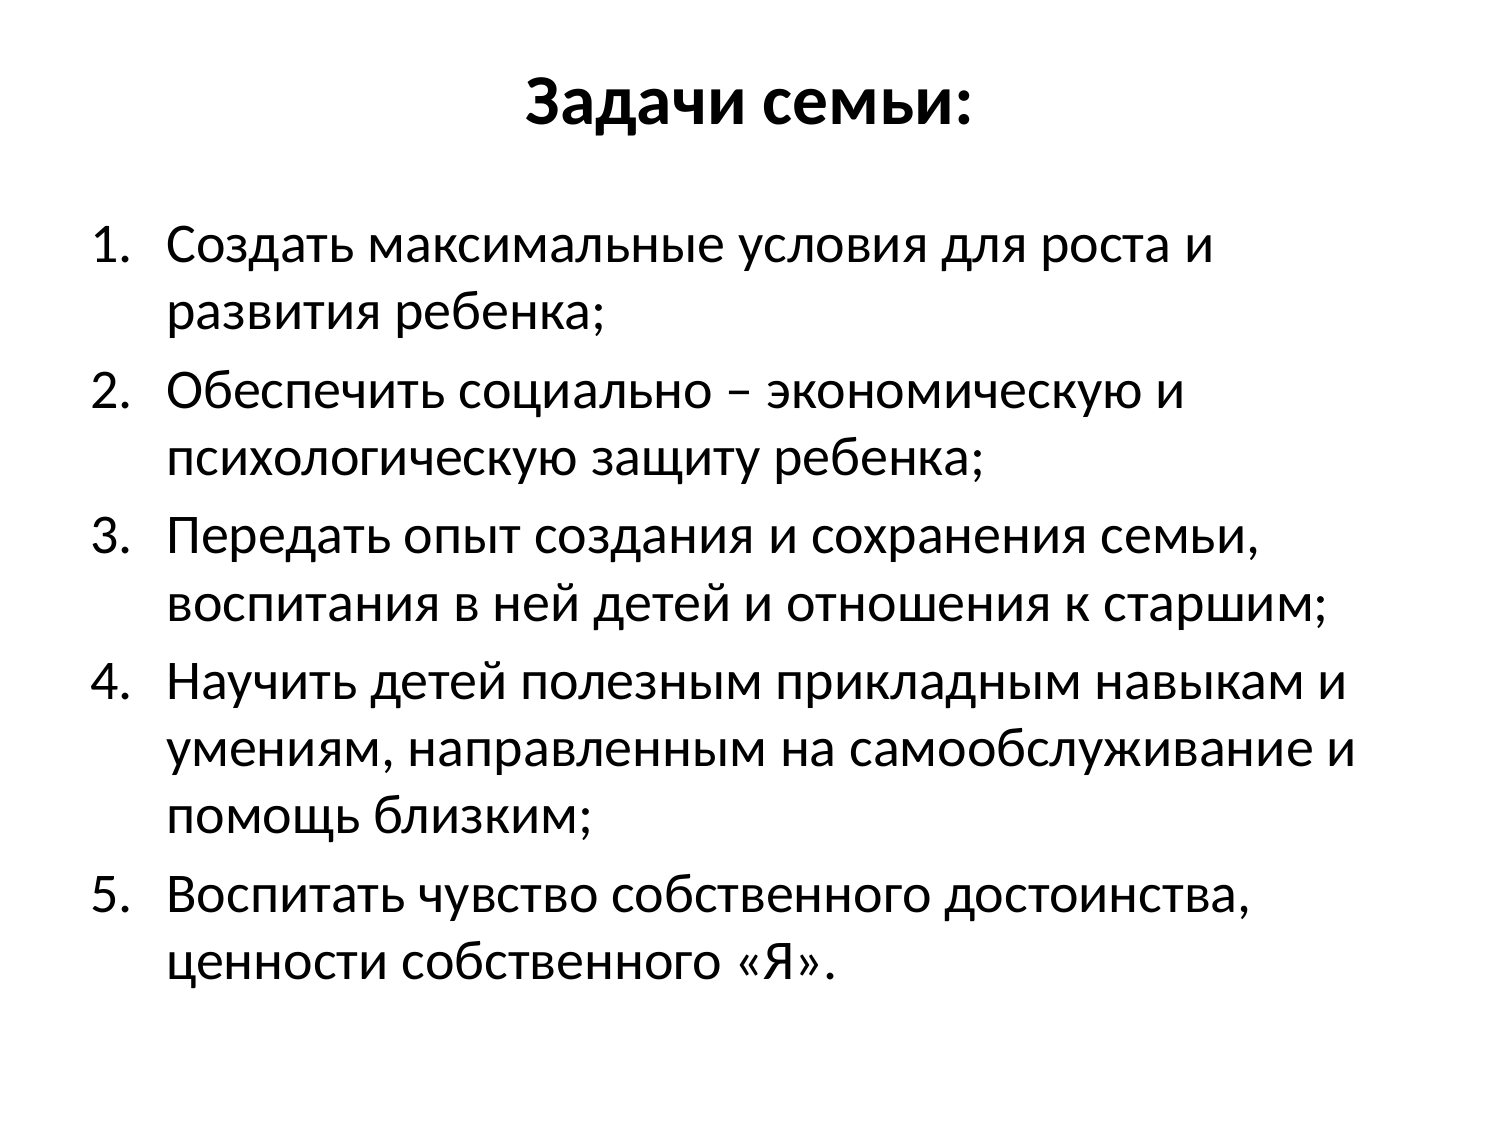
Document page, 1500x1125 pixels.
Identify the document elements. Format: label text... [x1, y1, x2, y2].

title Задачи семьи: [75, 45, 1425, 199]
list Создать максимальные условия для роста и развития ребенка; Обеспечить социально – экономическую и психологическую защиту ребенка; Передать опыт создания и сохранения семьи, воспитания в ней детей и отношения к старшим; Научить детей полезным прикладным навыкам и умениям, направленным на самообслуживание и помощь близким; Воспитать чувство собственного достоинства, ценности собственного «Я». [75, 199, 1425, 1005]
